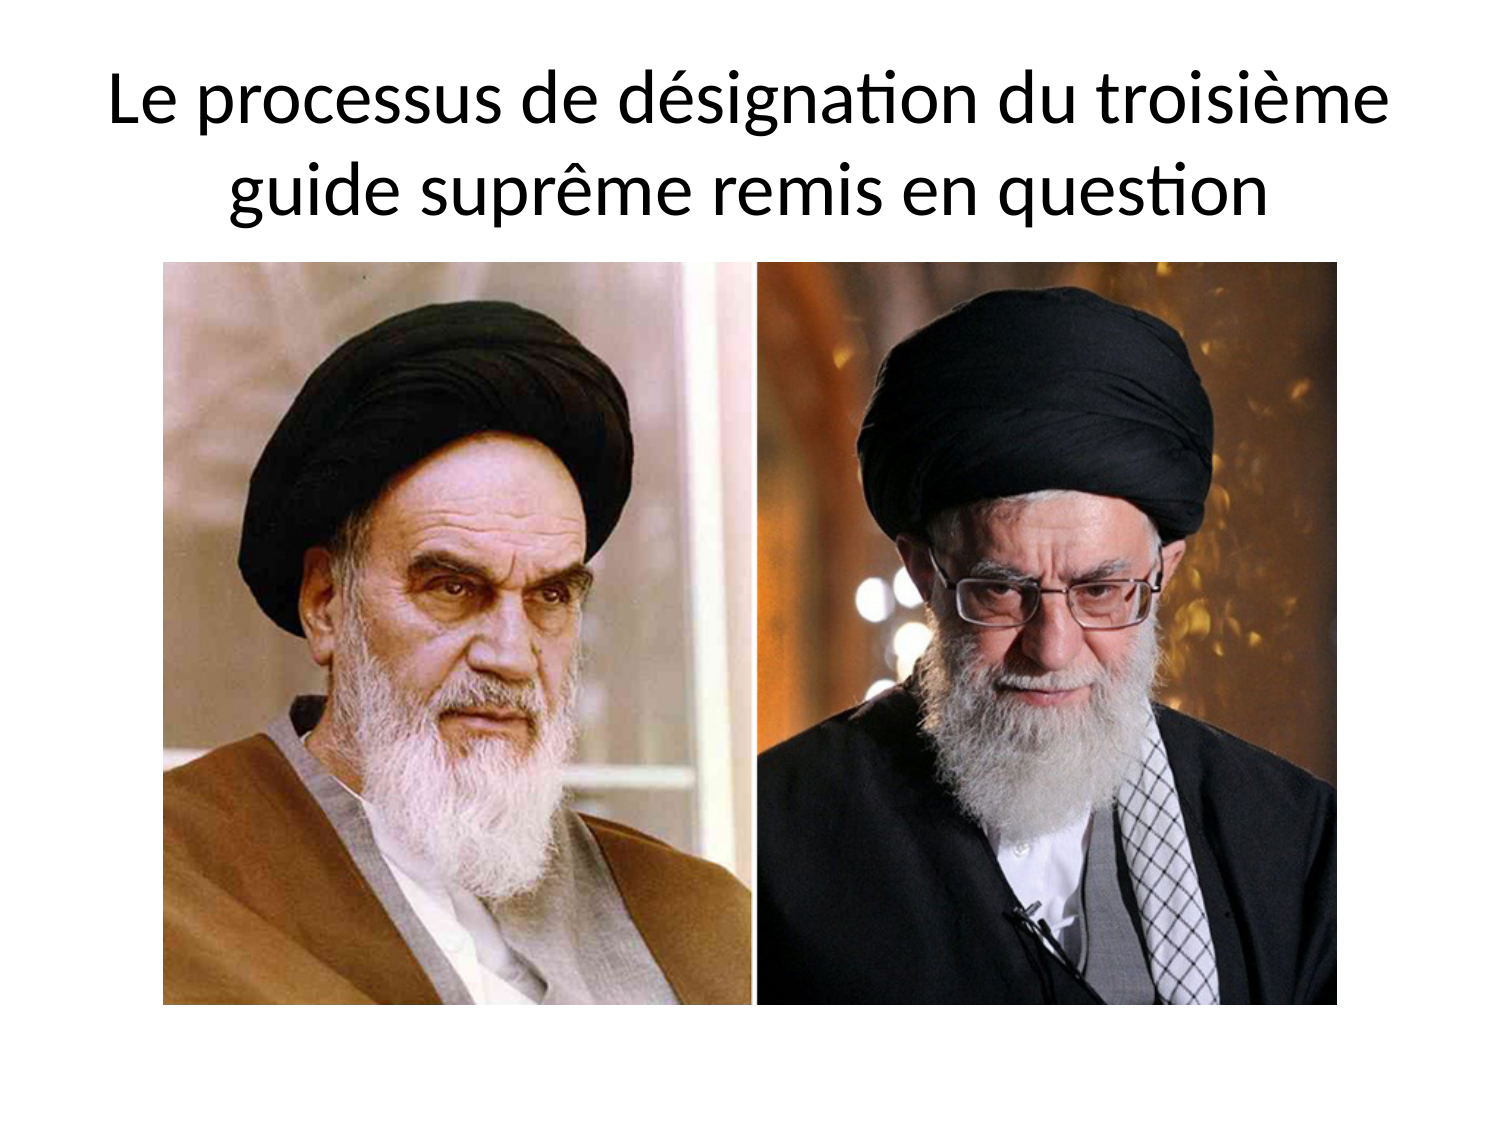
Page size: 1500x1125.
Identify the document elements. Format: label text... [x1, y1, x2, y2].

title Le processus de désignation du troisième guide suprême remis en question [75, 45, 1425, 233]
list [162, 262, 1338, 1006]
